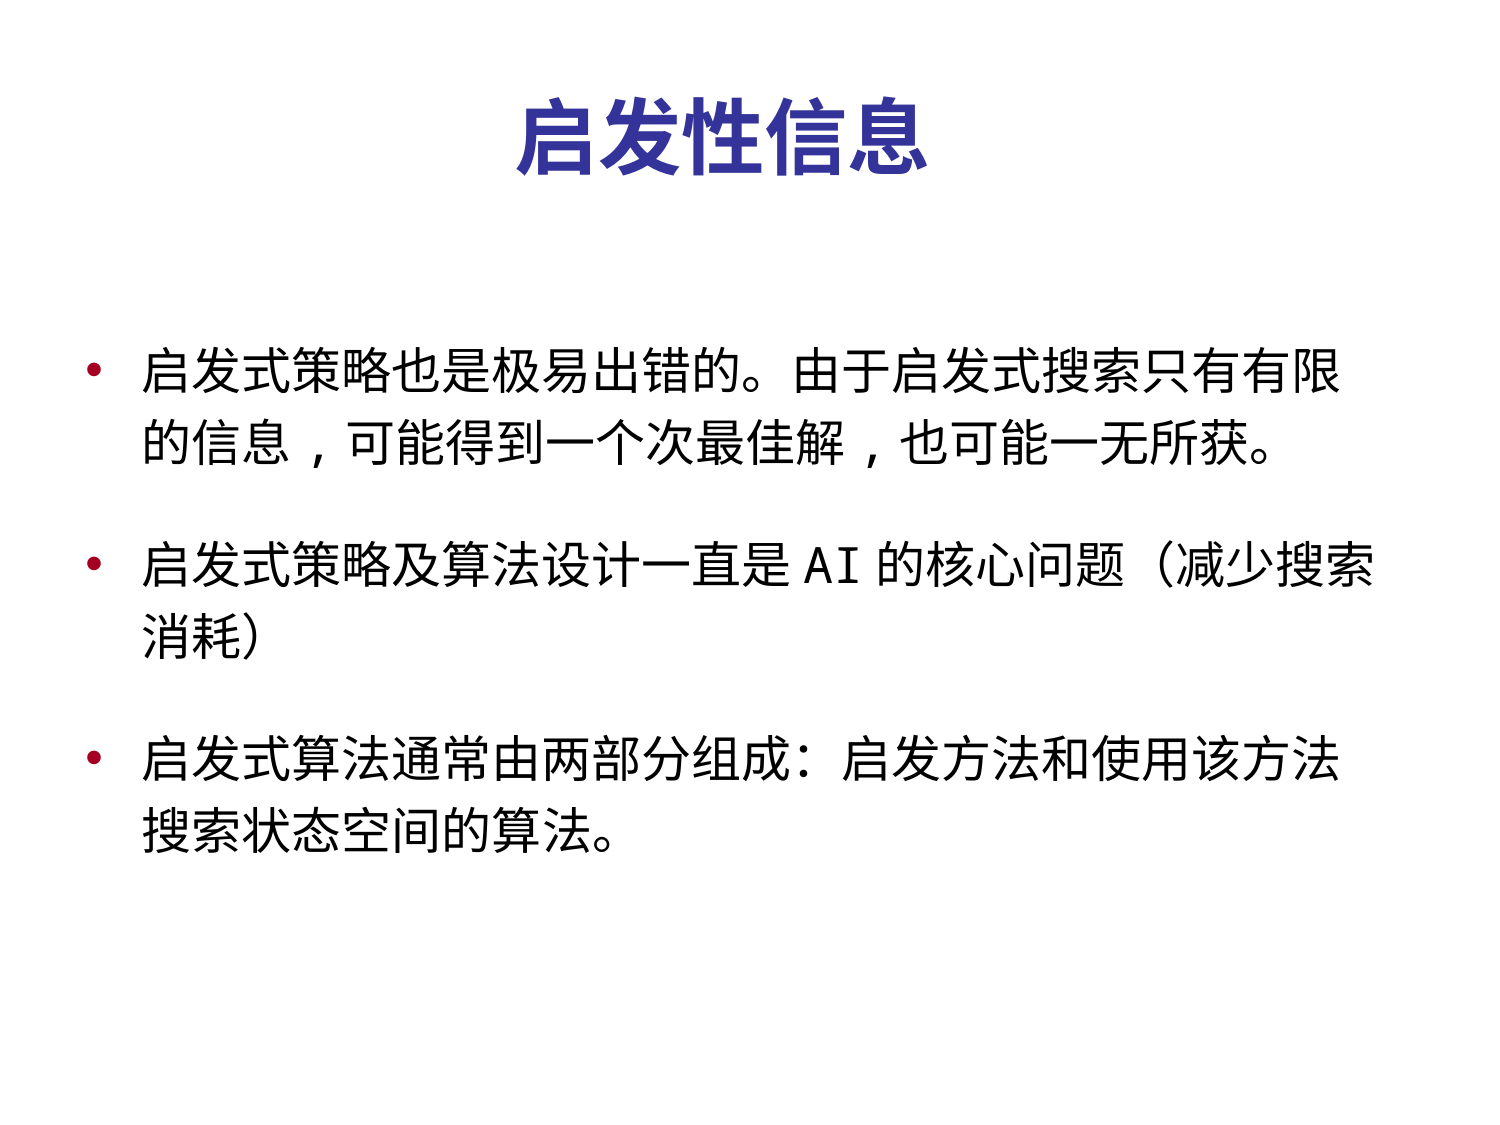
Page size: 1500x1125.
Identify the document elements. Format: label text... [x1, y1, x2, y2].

text_box 启发性信息 [94, 78, 1371, 193]
text_box 启发式策略也是极易出错的。由于启发式搜索只有有限的信息,可能得到一个次最佳解,也可能一无所获。 启发式策略及算法设计一直是AI的核心问题（减少搜索消耗） 启发式算法通常由两部分组成：启发方法和使用该方法搜索状态空间的算法。 [70, 320, 1406, 867]
